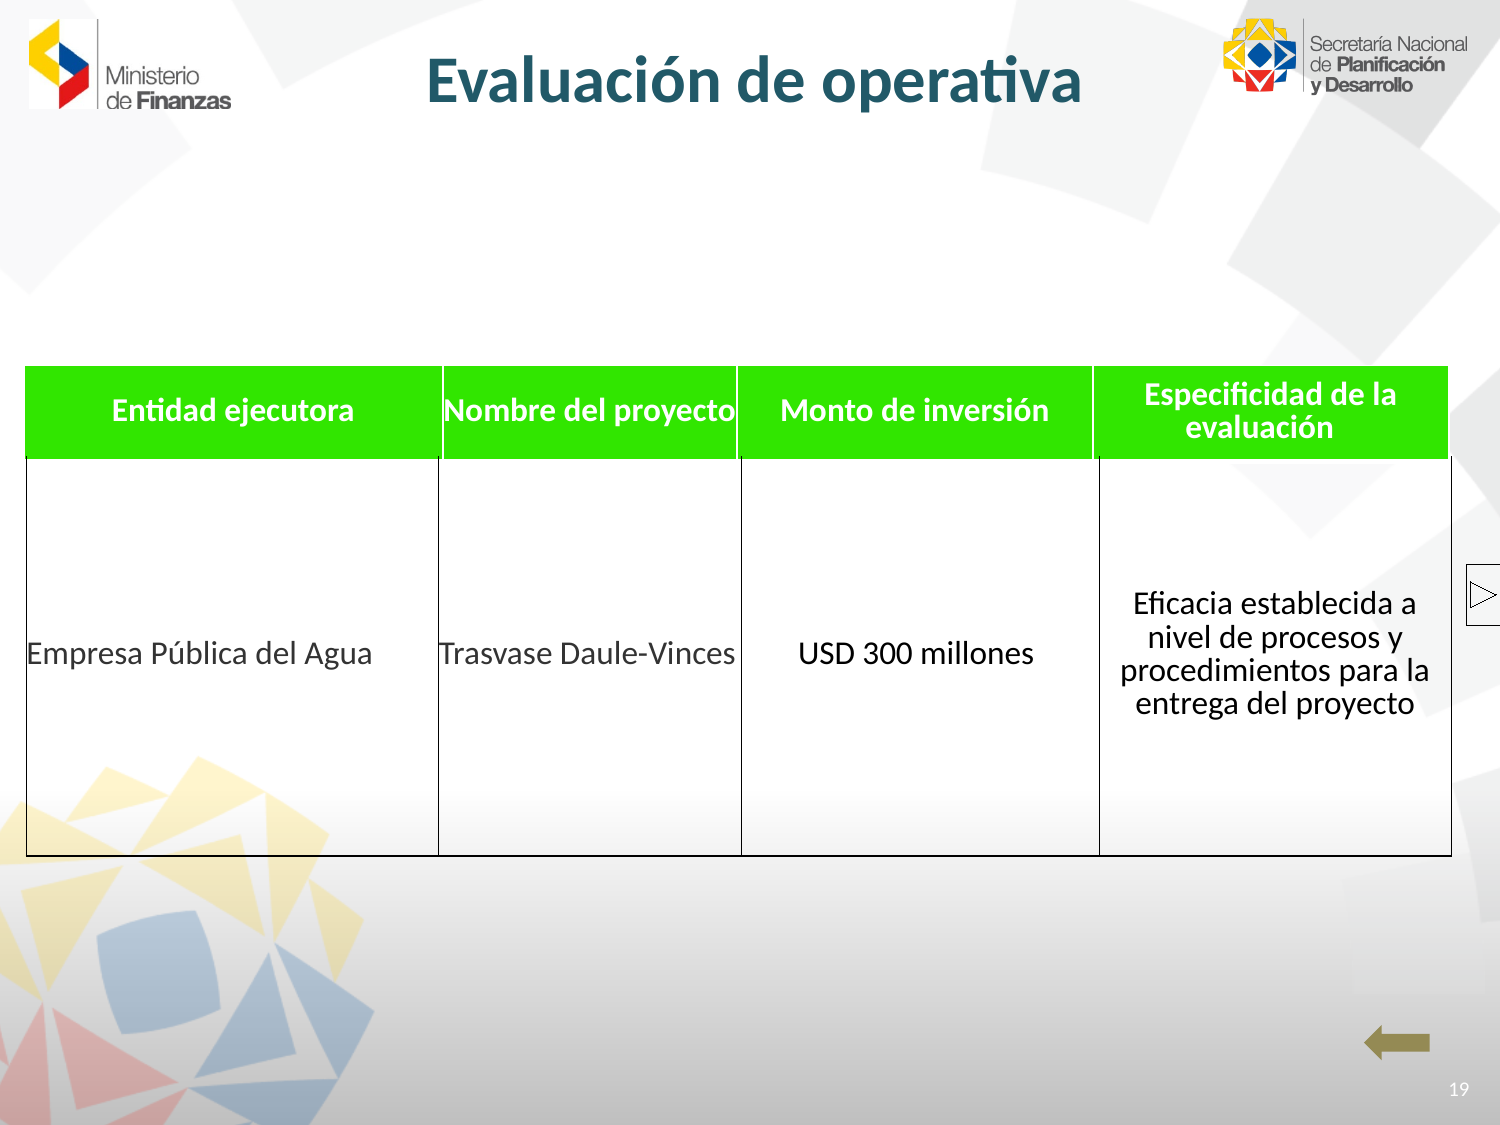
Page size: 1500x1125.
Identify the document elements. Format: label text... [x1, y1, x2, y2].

table_header Entidad ejecutora [25, 366, 442, 459]
table_header Nombre del proyecto [444, 366, 736, 456]
table_header Empresa Pública del Agua [27, 456, 438, 855]
picture [0, 0, 1500, 1125]
text_box [1466, 564, 1500, 626]
table_header USD 300 millones [742, 456, 1099, 855]
table_header Eficacia establecida a nivel de procesos y procedimientos para la entrega del proyecto [1100, 456, 1451, 855]
slide_number 19 [1417, 1065, 1500, 1112]
table_header Trasvase Daule-Vinces [439, 456, 741, 855]
table_header Monto de inversión [738, 366, 1092, 456]
text_box [1363, 1024, 1430, 1061]
table_header Especificidad de la evaluación [1094, 366, 1448, 456]
title Evaluación de operativa [108, 3, 1403, 168]
